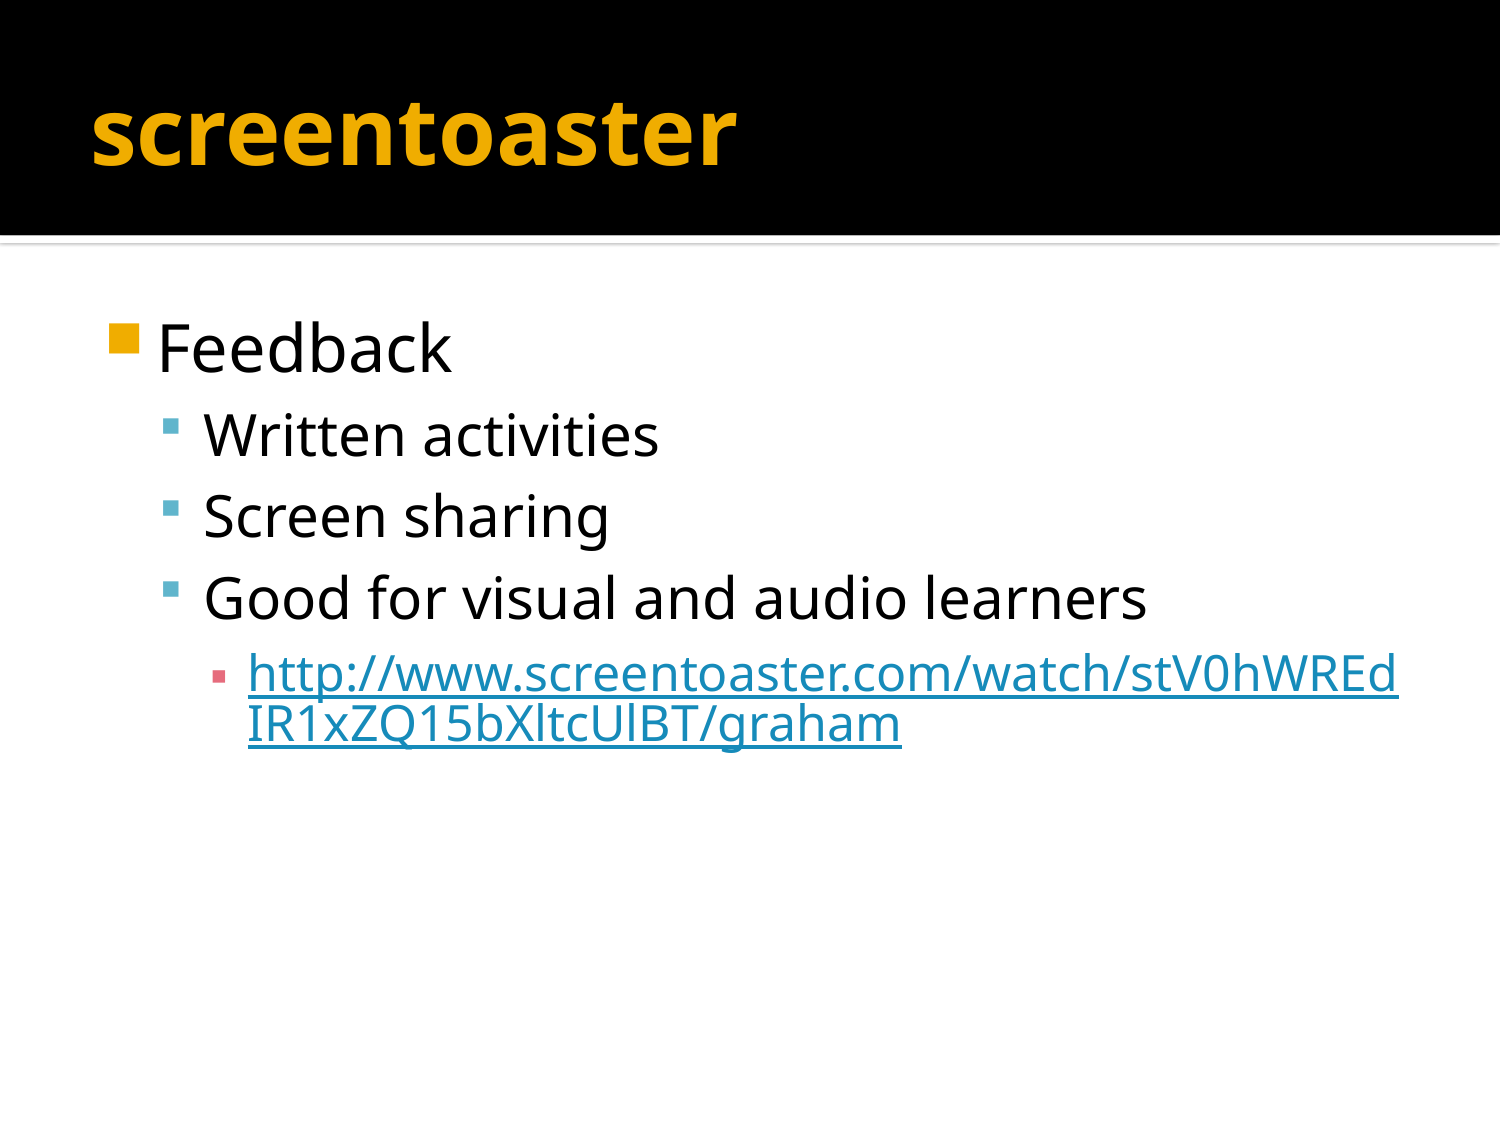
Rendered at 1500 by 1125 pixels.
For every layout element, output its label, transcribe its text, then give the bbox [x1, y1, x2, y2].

list Feedback Written activities Screen sharing Good for visual and audio learners http://www.screentoaster.com/watch/stV0hWREdIR1xZQ15bXltcUlBT/graham [75, 291, 1425, 1050]
title screentoaster [75, 25, 1425, 231]
